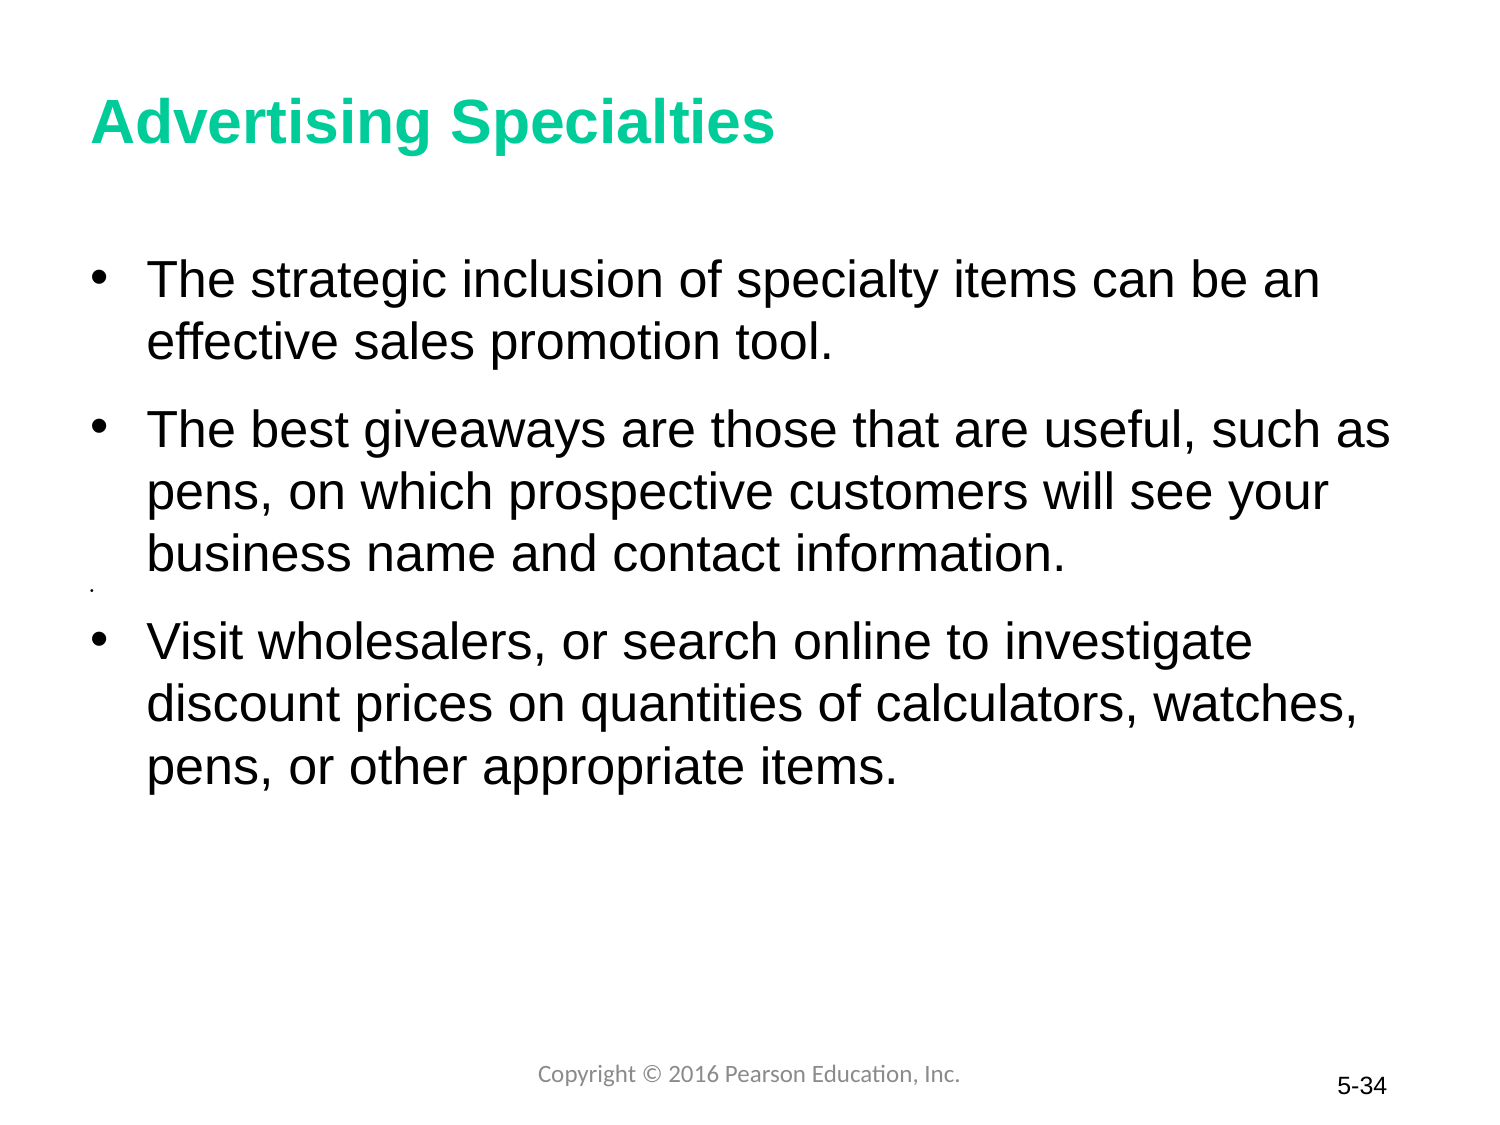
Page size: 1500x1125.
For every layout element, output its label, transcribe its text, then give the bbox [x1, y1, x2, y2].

list The strategic inclusion of specialty items can be an effective sales promotion tool. The best giveaways are those that are useful, such as pens, on which prospective customers will see your business name and contact information. Visit wholesalers, or search online to investigate discount prices on quantities of calculators, watches, pens, or other appropriate items. [75, 237, 1425, 980]
title Advertising Specialties [75, 24, 1425, 213]
footer Copyright © 2016 Pearson Education, Inc. [512, 1042, 988, 1103]
